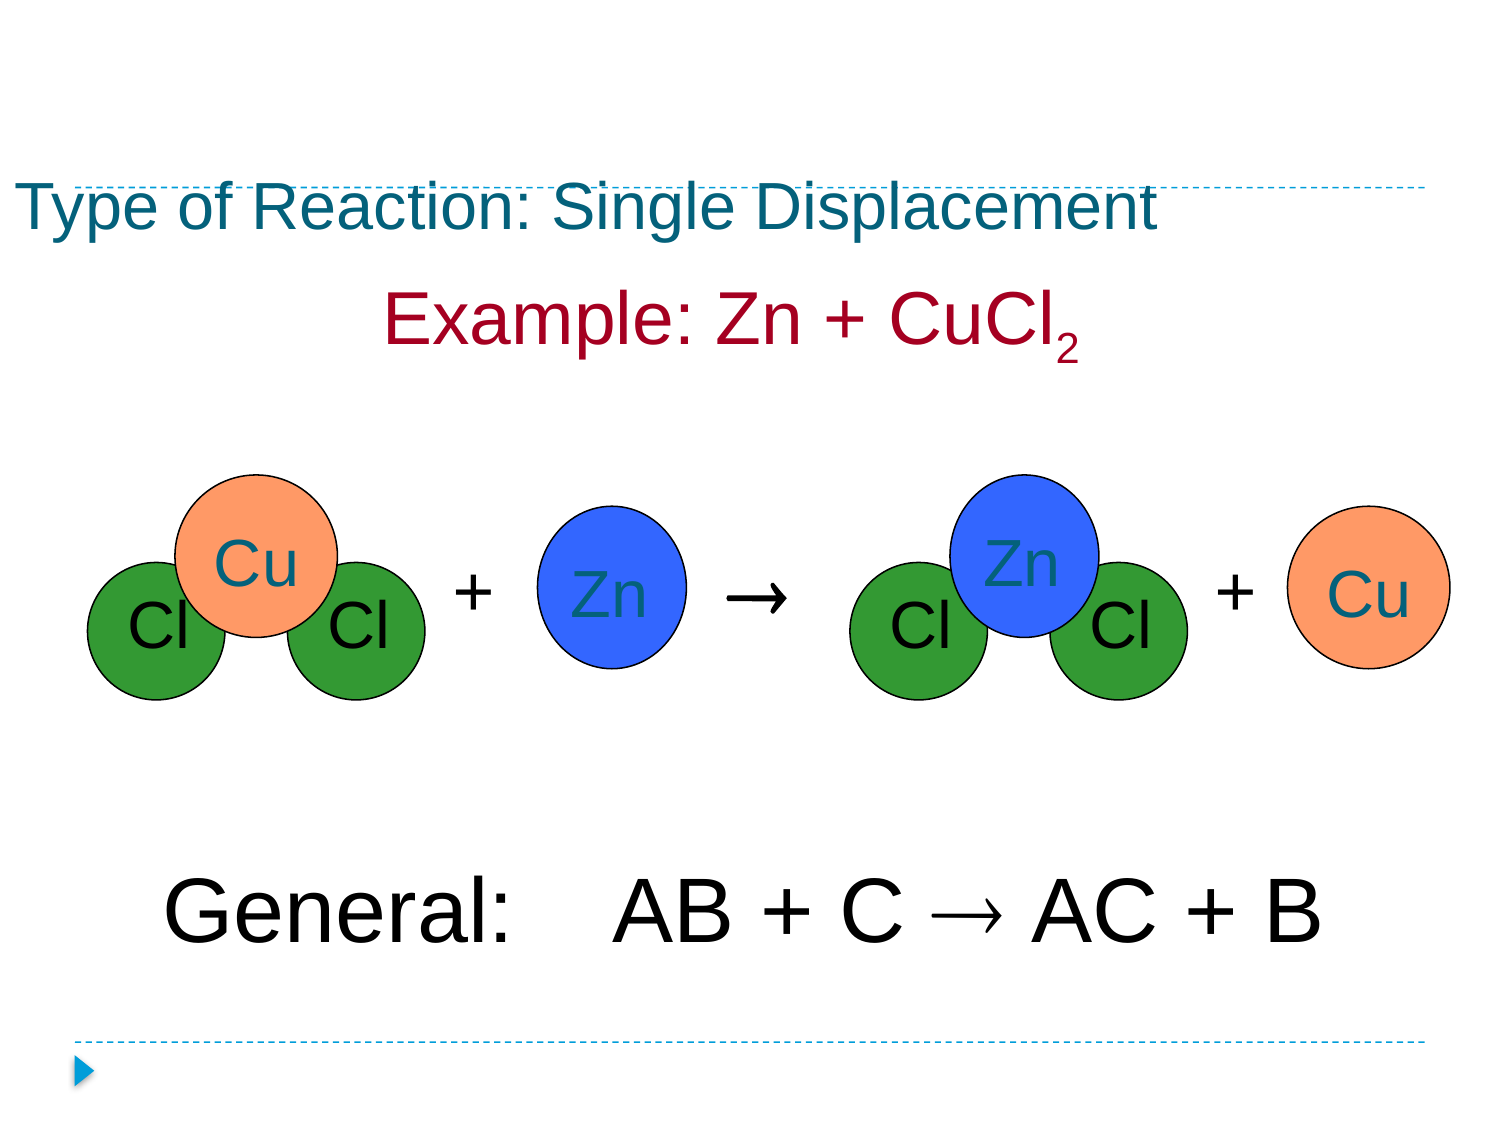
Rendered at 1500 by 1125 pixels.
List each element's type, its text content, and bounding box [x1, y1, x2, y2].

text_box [849, 474, 1451, 701]
title Type of Reaction: Single Displacement [0, 62, 1438, 250]
list Example: Zn + CuCl2 [125, 262, 1338, 375]
text_box General: AB + C  AC + B [50, 812, 1438, 1000]
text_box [87, 474, 826, 701]
